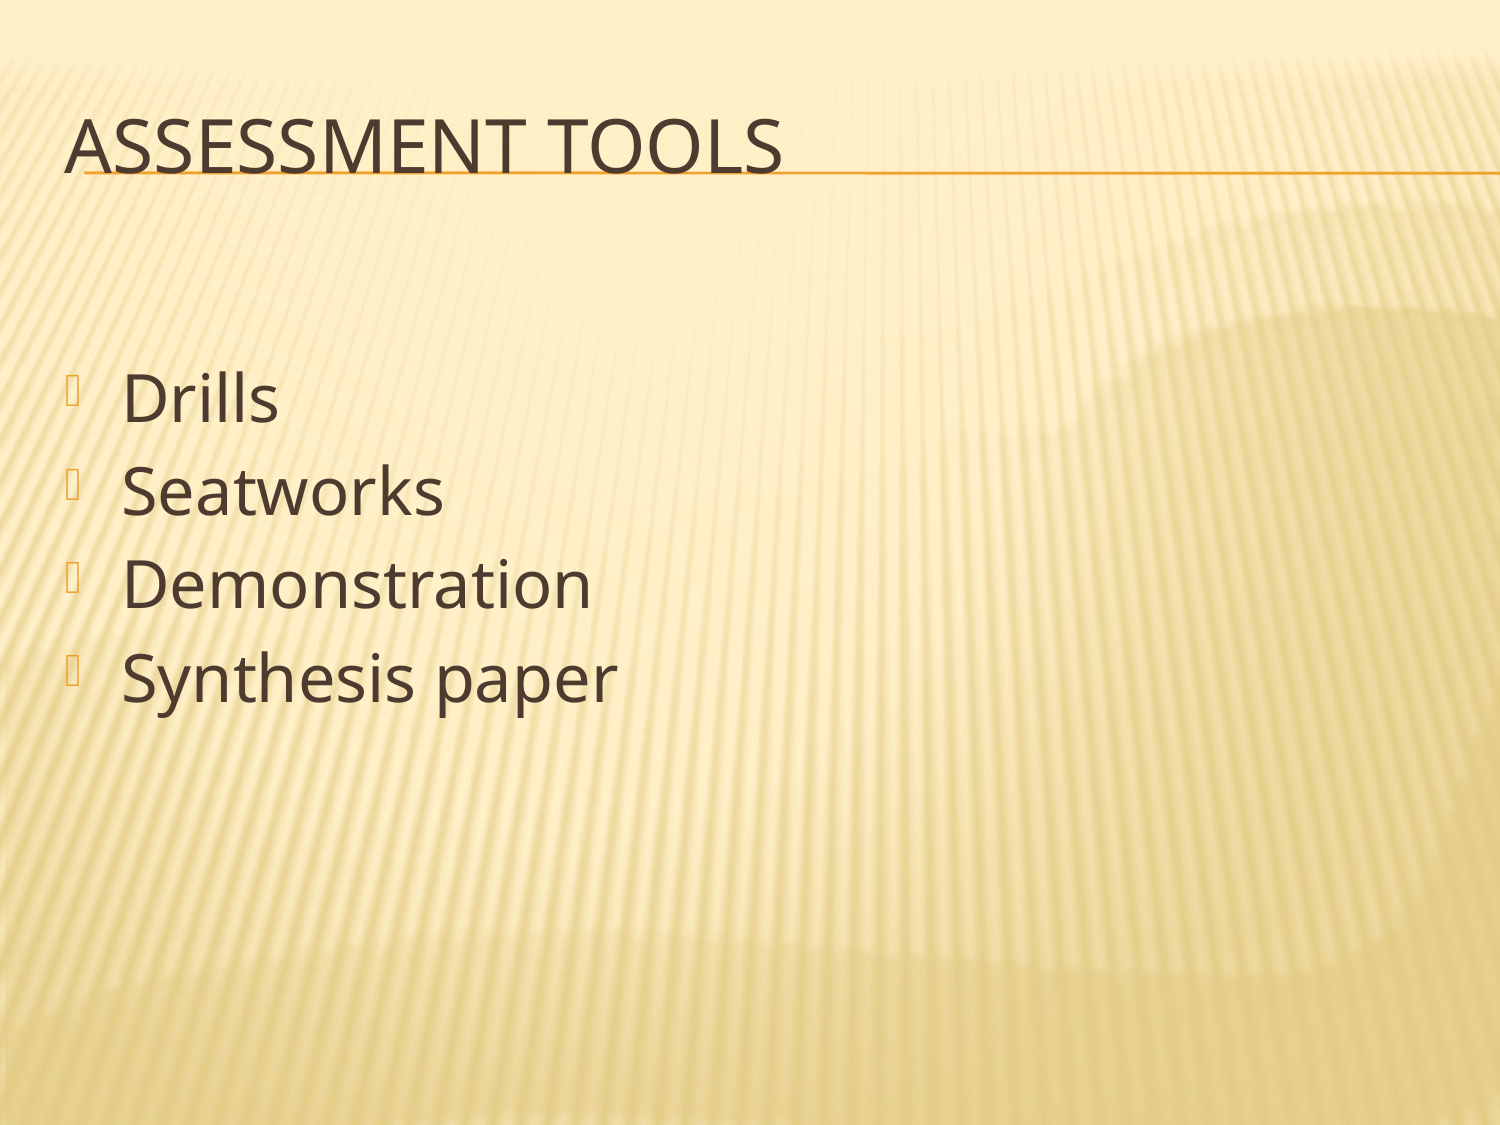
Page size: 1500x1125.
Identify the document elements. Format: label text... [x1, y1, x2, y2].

title Assessment toolS [50, 75, 1475, 213]
list Drills Seatworks Demonstration Synthesis paper [50, 254, 1475, 998]
